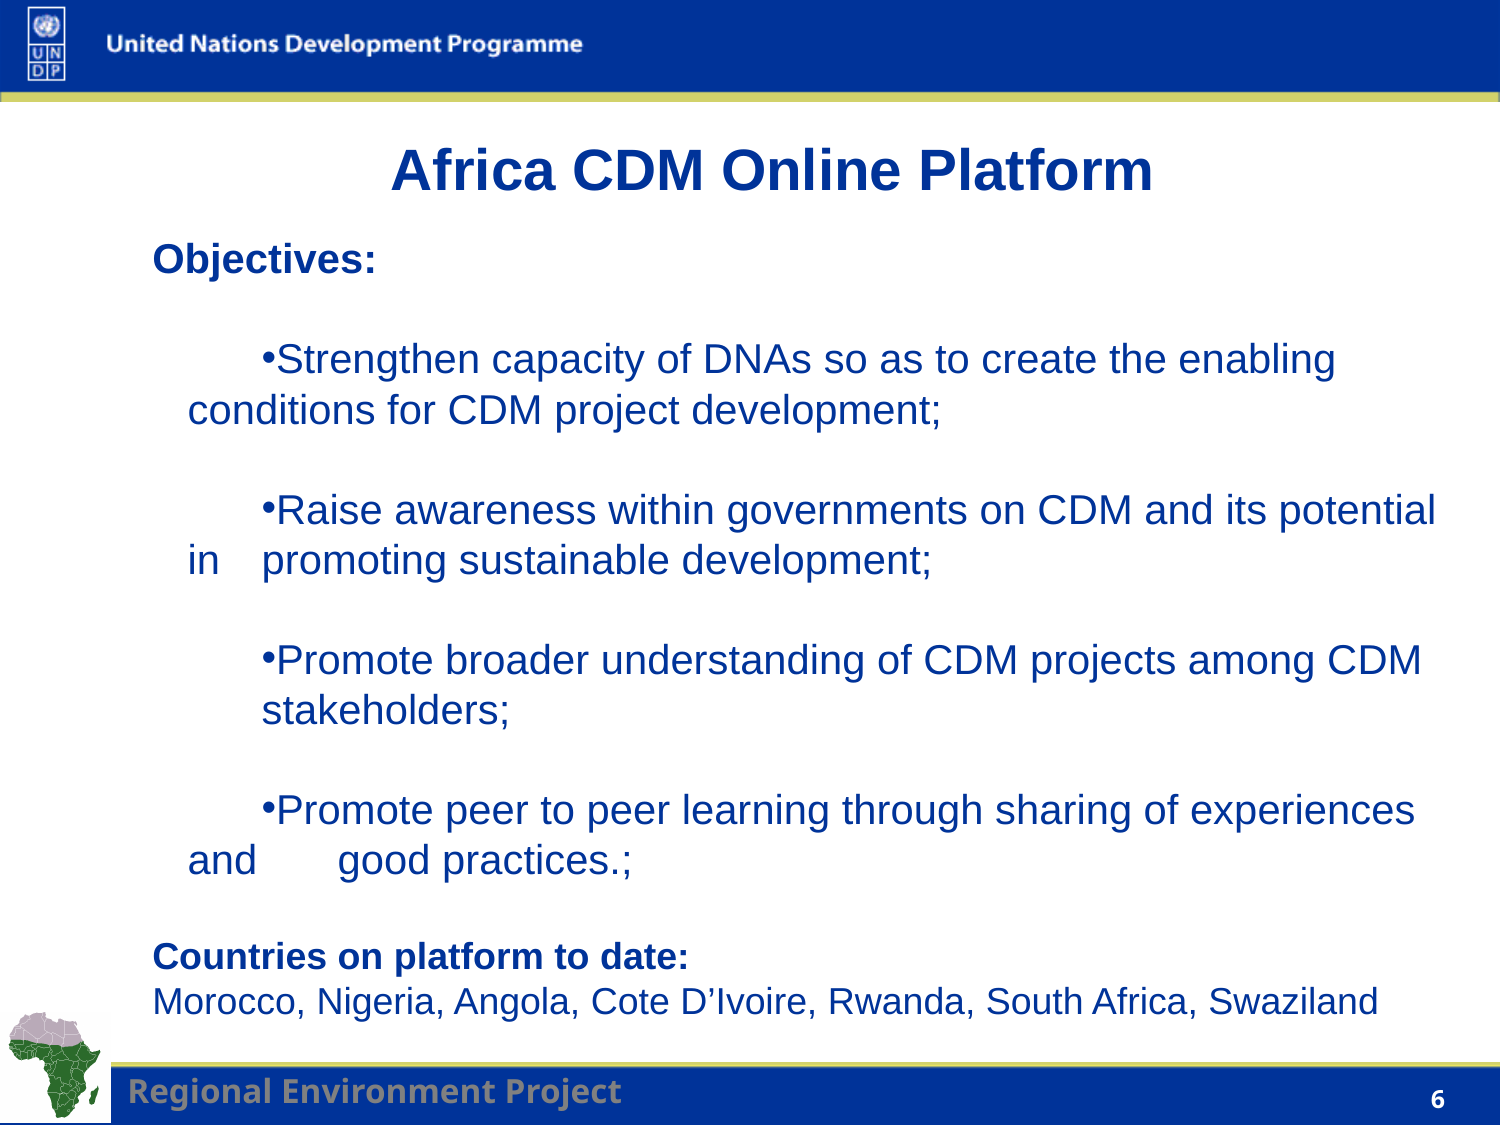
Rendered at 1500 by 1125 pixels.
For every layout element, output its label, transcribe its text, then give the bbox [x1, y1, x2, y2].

picture [0, 1012, 1500, 1125]
text_box Objectives: Strengthen capacity of DNAs so as to create the enabling conditions for CDM project development; Raise awareness within governments on CDM and its potential in promoting sustainable development; Promote broader understanding of CDM projects among CDM stakeholders; Promote peer to peer learning through sharing of experiences and good practices.; Countries on platform to date: Morocco, Nigeria, Angola, Cote D’Ivoire, Rwanda, South Africa, Swaziland [137, 224, 1463, 1030]
picture [0, 0, 1500, 102]
text_box Regional Environment Project [115, 1062, 650, 1118]
text_box Africa CDM Online Platform [174, 124, 1388, 224]
